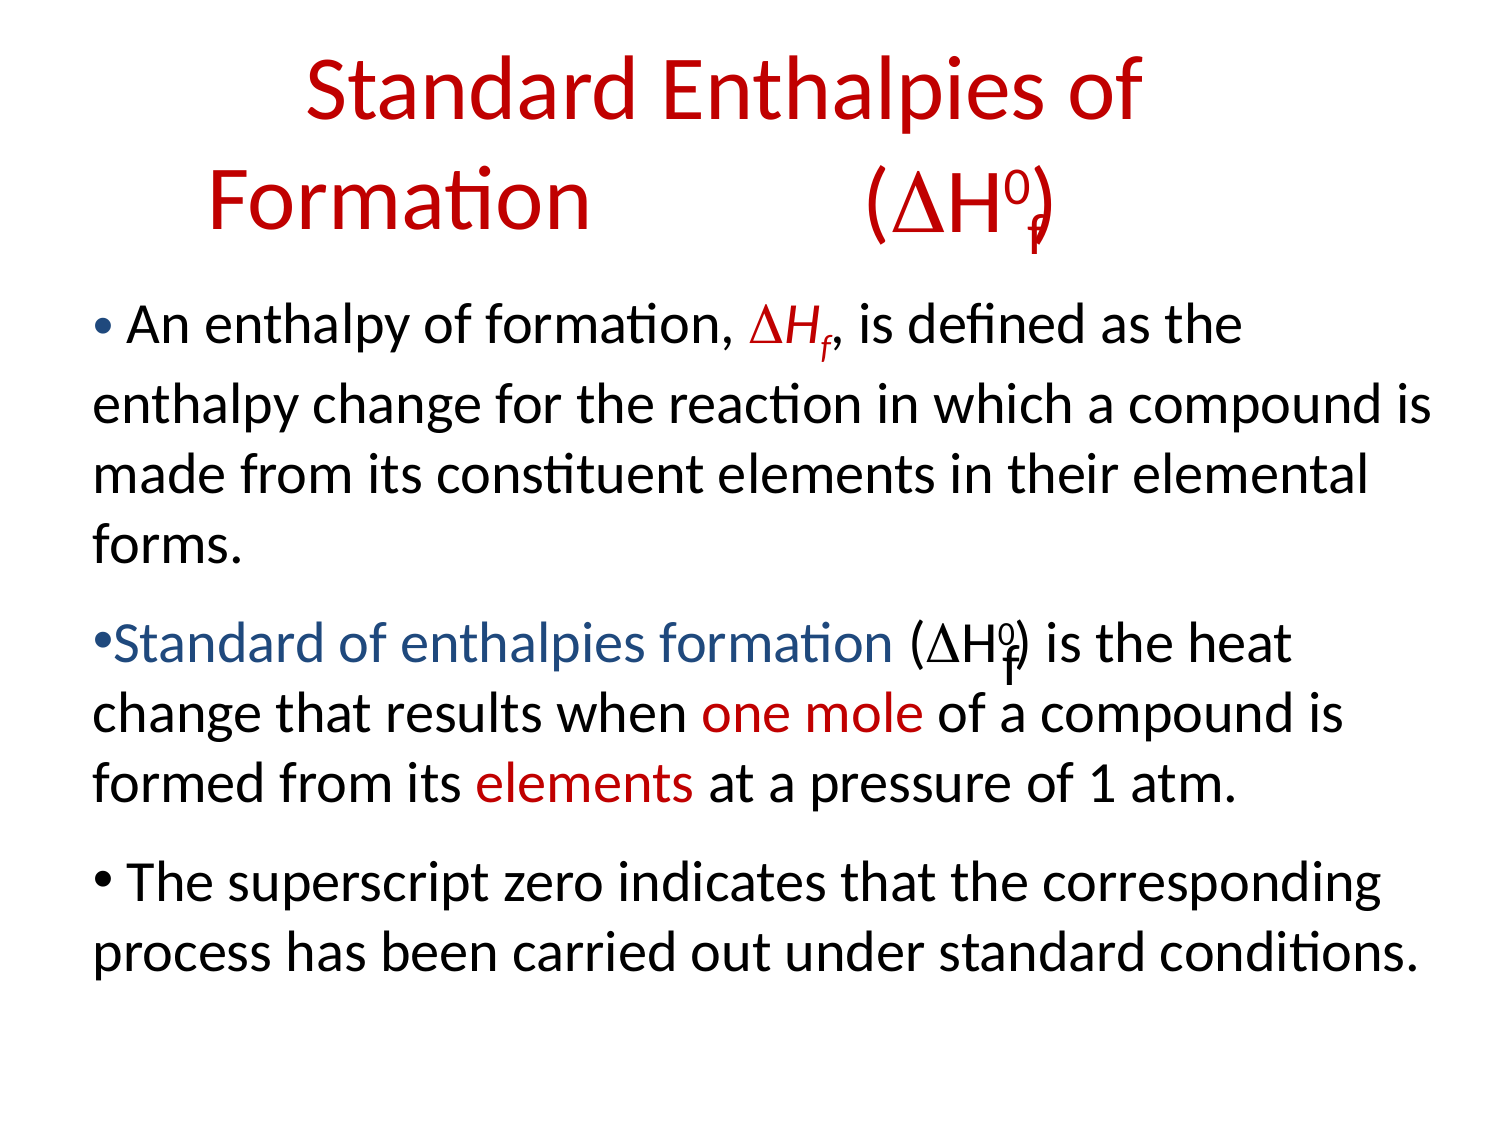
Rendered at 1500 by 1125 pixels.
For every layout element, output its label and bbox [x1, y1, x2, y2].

text_box [77, 277, 1451, 1001]
text_box [187, 20, 1264, 288]
